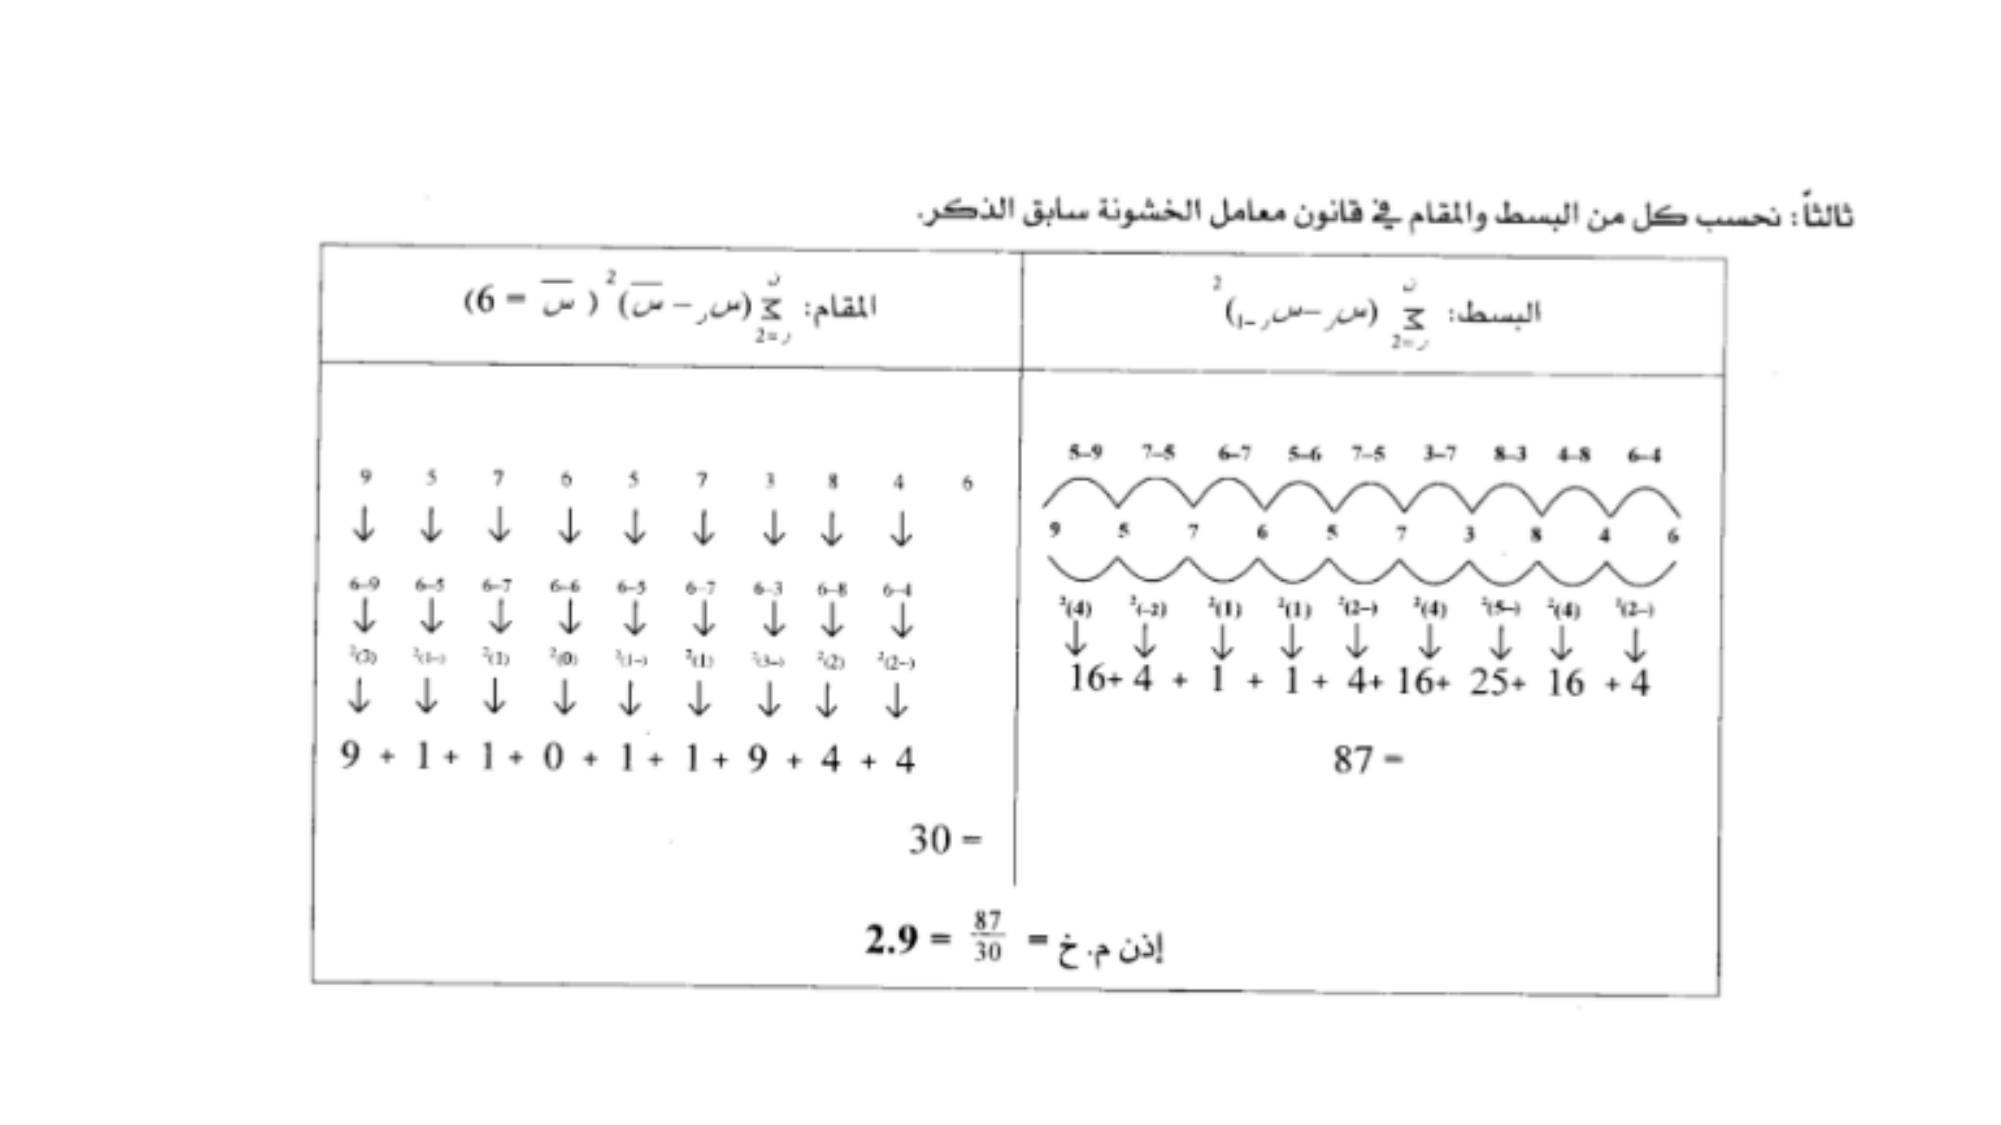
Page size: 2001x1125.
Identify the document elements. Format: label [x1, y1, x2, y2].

picture [296, 0, 1888, 1125]
